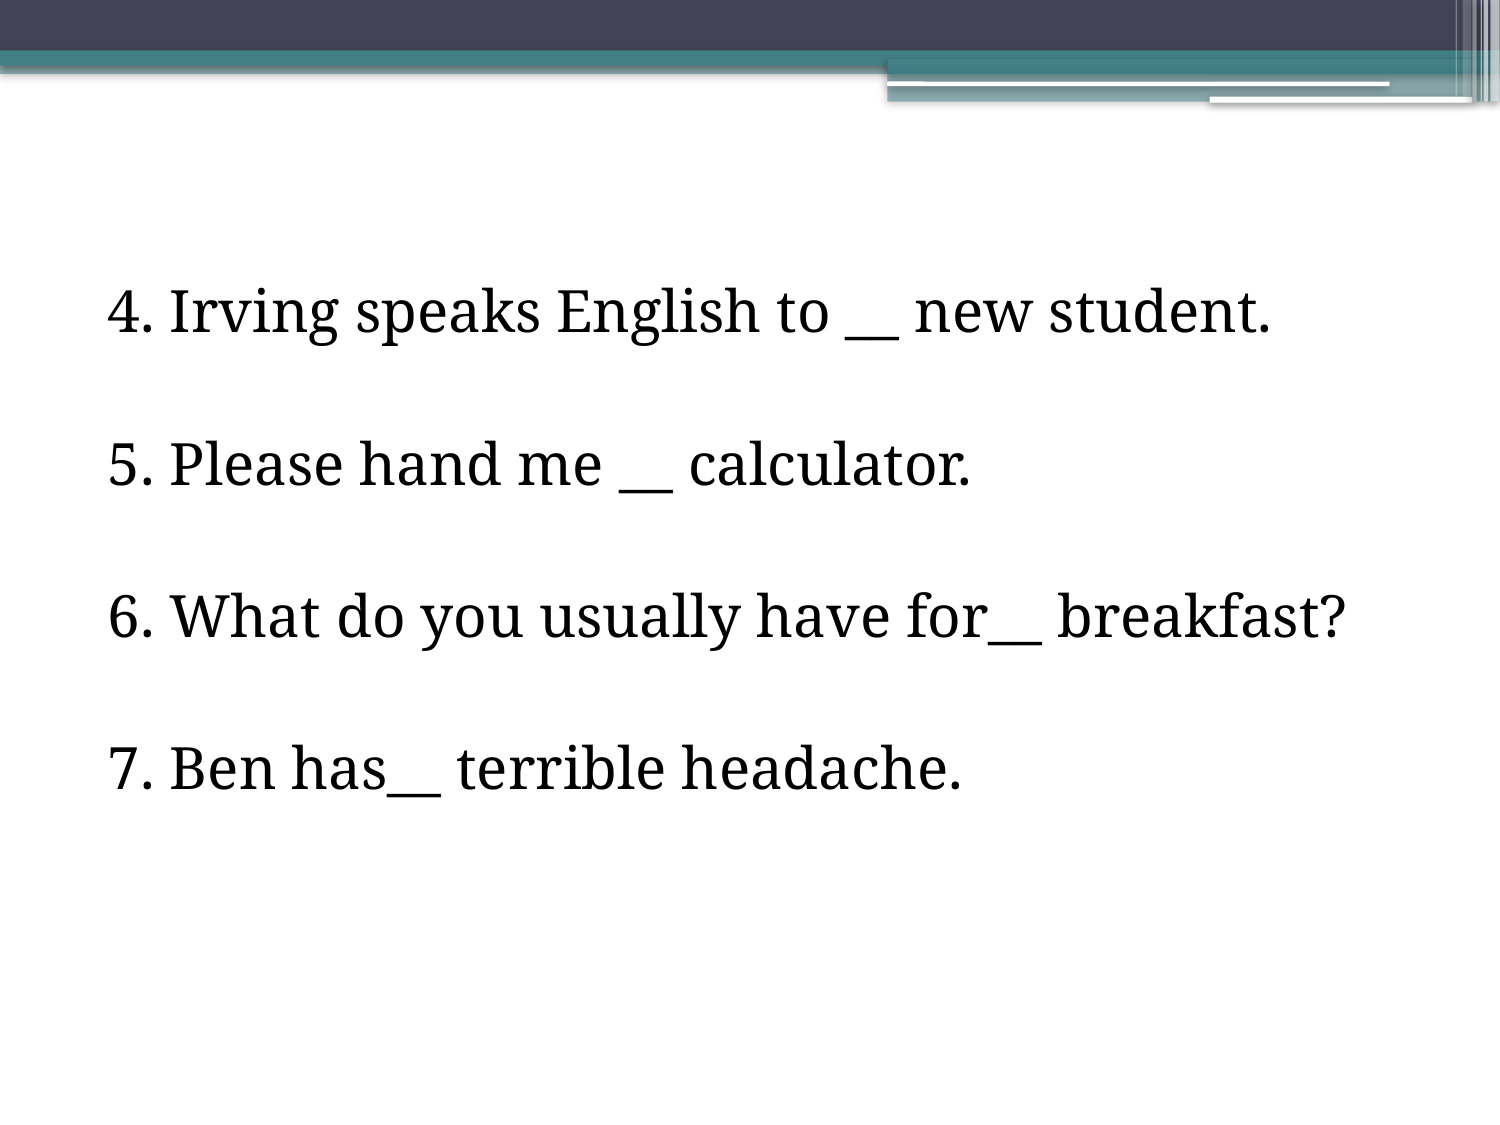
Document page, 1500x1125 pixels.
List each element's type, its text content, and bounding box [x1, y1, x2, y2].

list 4. Irving speaks English to __ new student. 5. Please hand me __ calculator. 6. What do you usually have for__ breakfast? 7. Ben has__ terrible headache. [75, 267, 1425, 1079]
